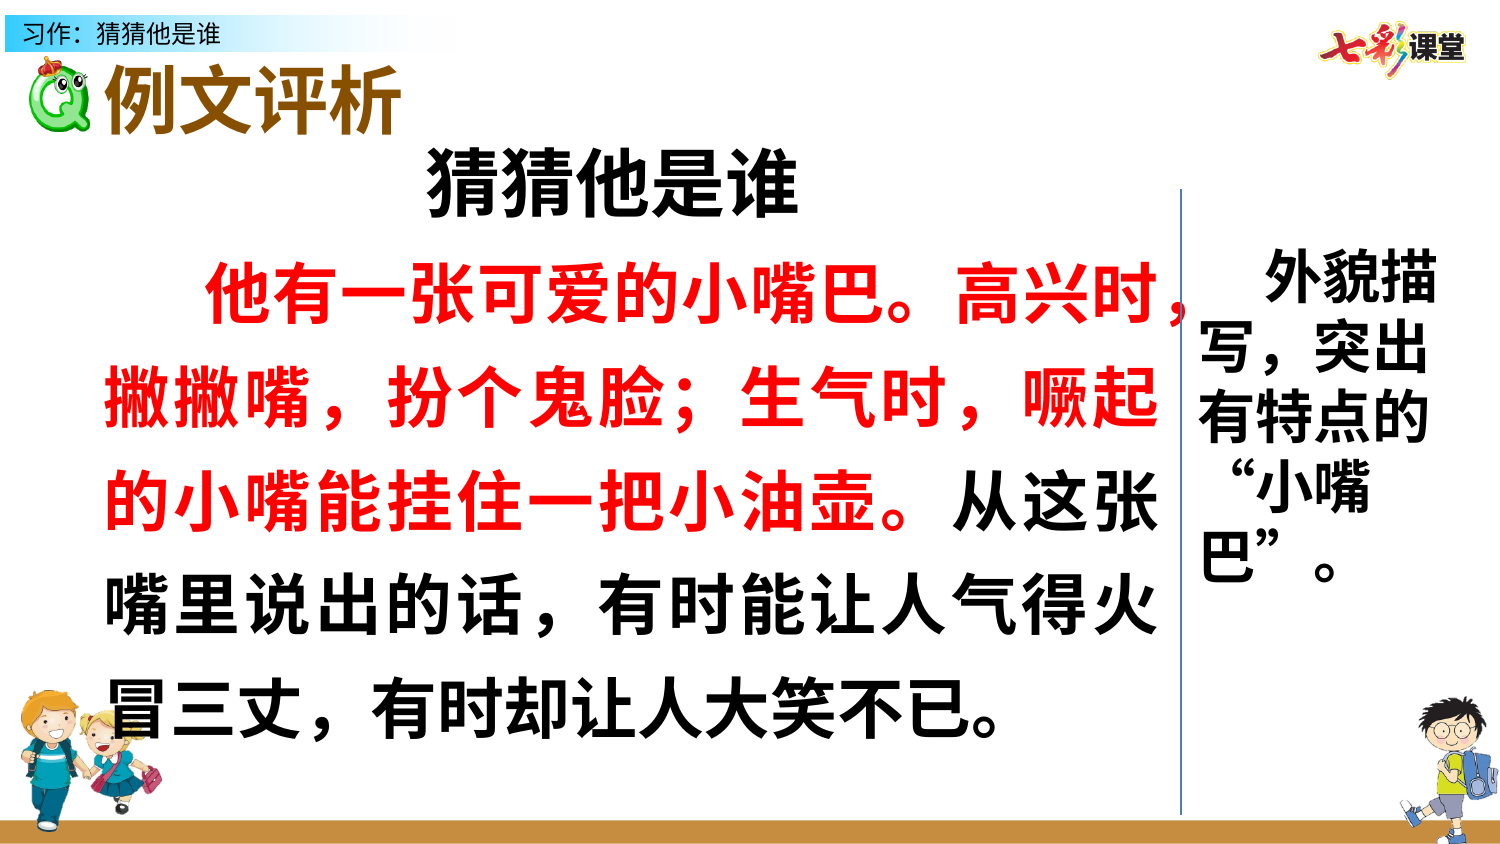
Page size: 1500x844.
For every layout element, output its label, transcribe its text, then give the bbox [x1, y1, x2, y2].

picture [1358, 684, 1500, 844]
text_box 例文评析 [92, 47, 445, 149]
text_box 他有一张可爱的小嘴巴。高兴时，撇撇嘴，扮个鬼脸；生气时，噘起的小嘴能挂住一把小油壶。从这张嘴里说出的话，有时能让人气得火冒三丈，有时却让人大笑不已。 [92, 221, 1171, 844]
picture [1316, 20, 1468, 80]
text_box 外貌描写，突出有特点的“小嘴巴”。 [1186, 232, 1465, 598]
picture [21, 690, 92, 832]
text_box 猜猜他是谁 [414, 131, 812, 233]
picture [29, 56, 90, 132]
